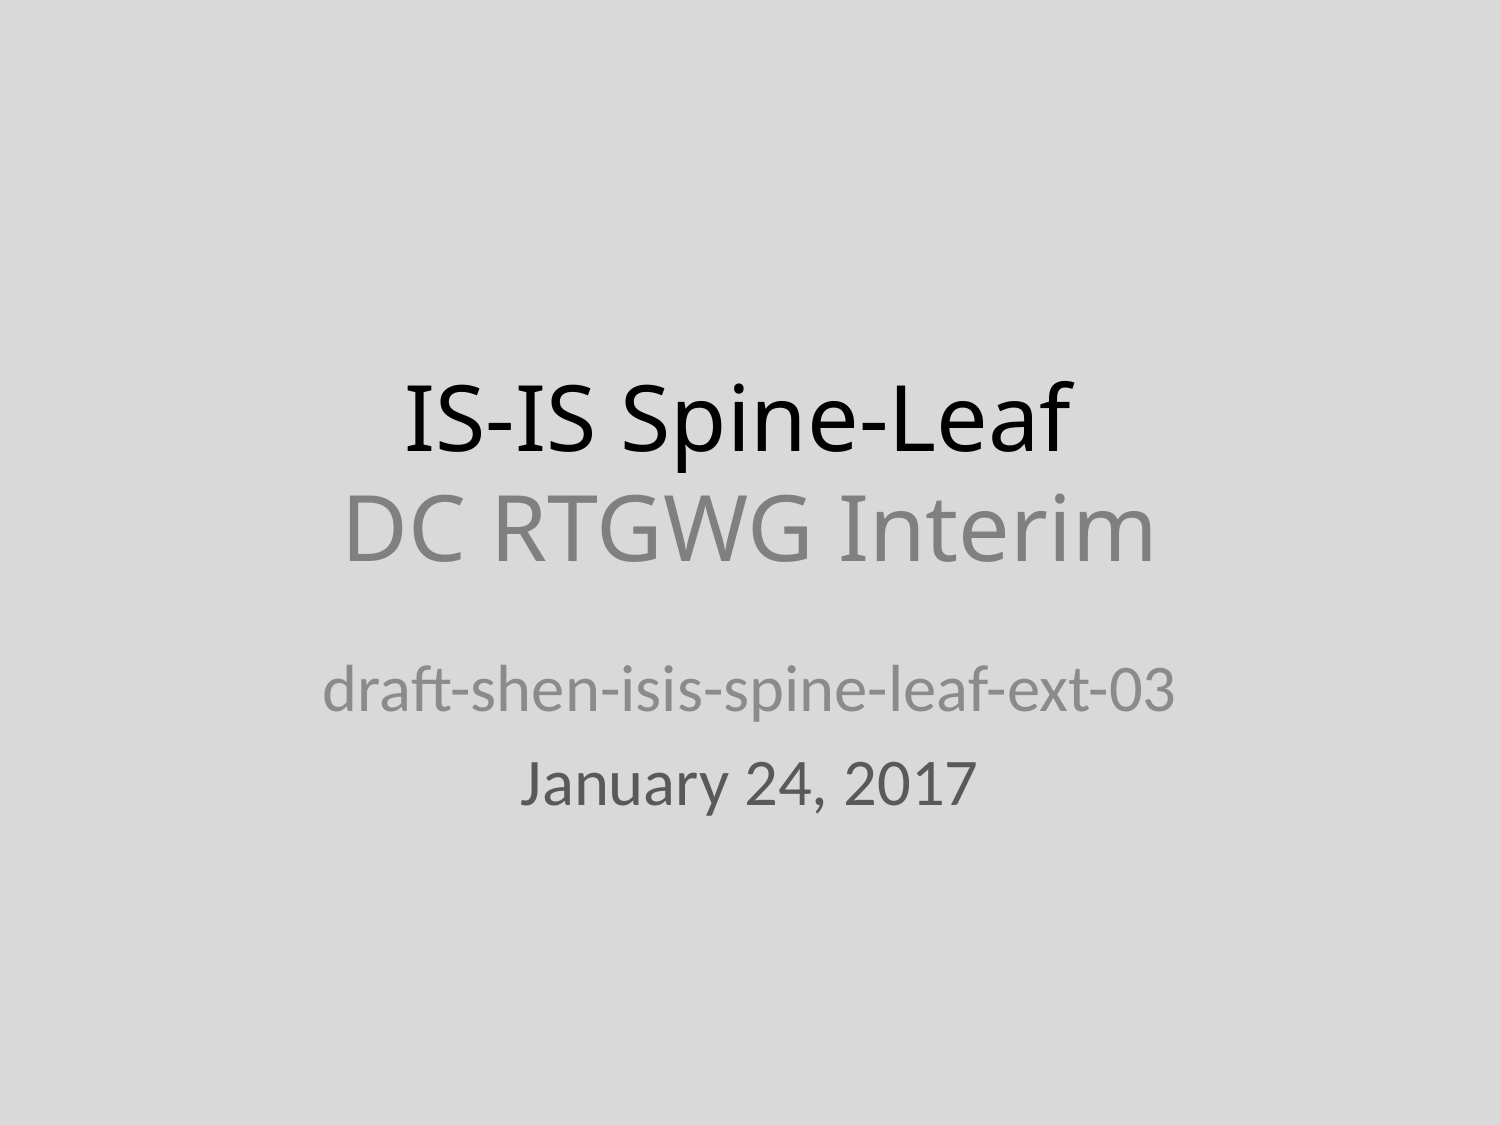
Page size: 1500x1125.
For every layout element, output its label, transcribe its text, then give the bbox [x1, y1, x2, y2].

title IS-IS Spine-Leaf DC RTGWG Interim [112, 349, 1388, 591]
subtitle draft-shen-isis-spine-leaf-ext-03 January 24, 2017 [225, 637, 1275, 1029]
